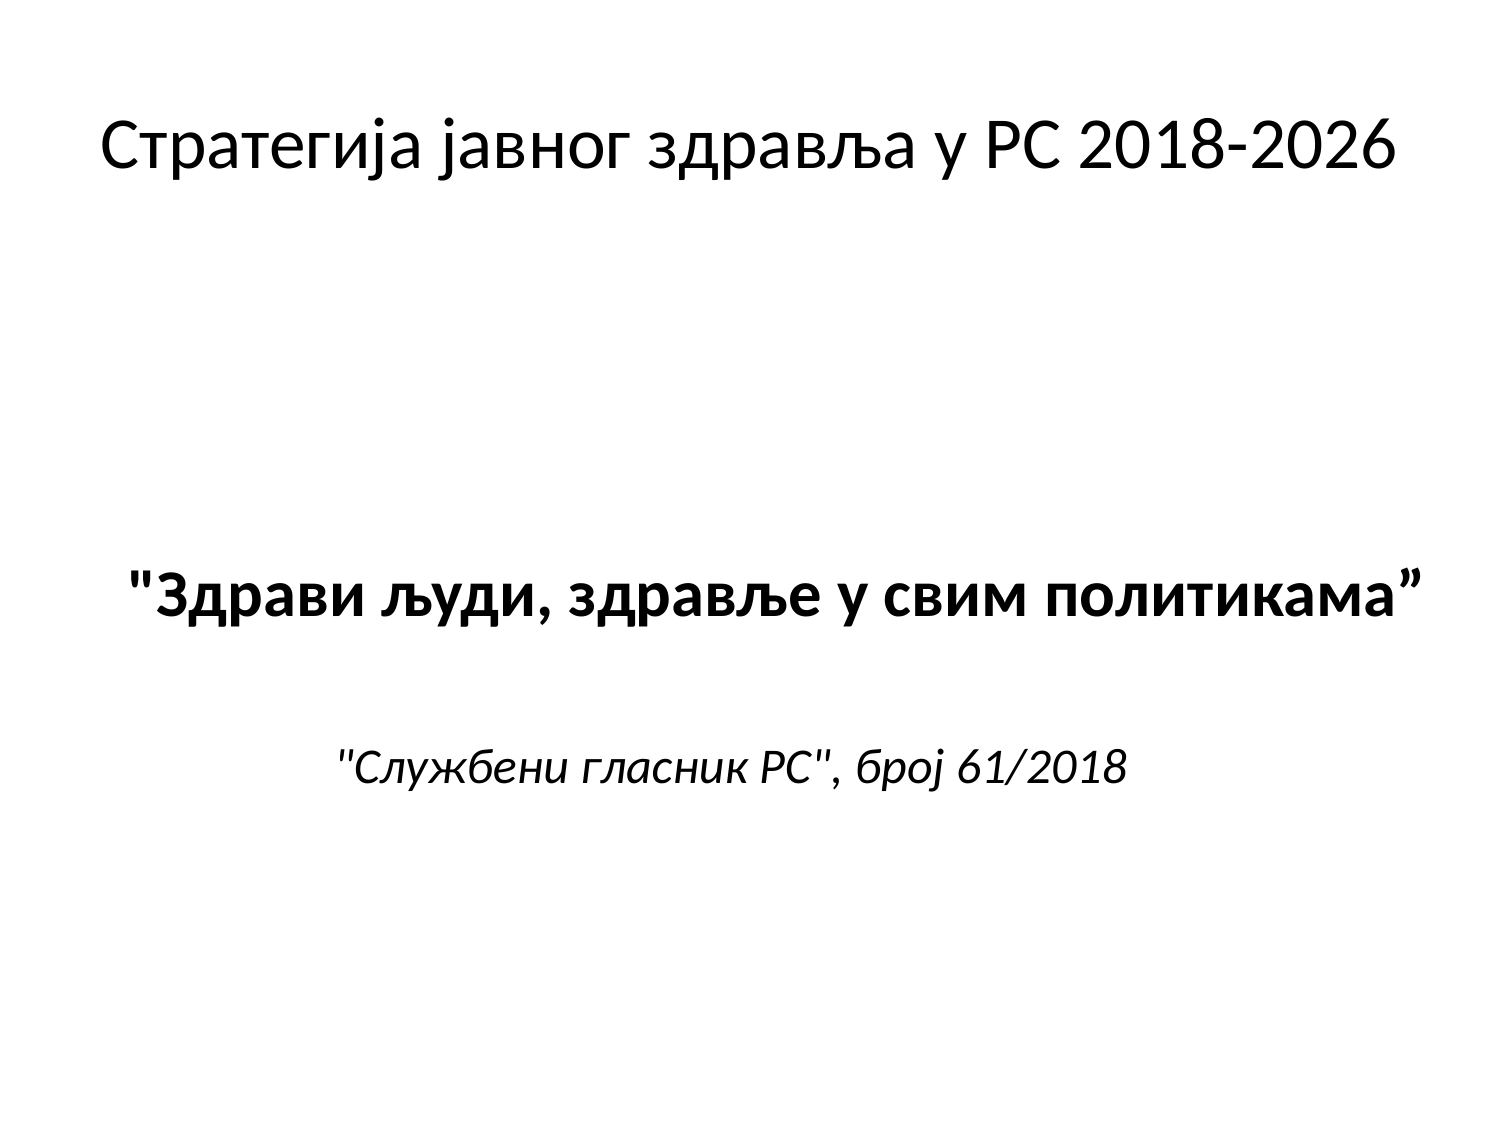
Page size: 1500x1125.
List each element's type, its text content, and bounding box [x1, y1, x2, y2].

list "Здрави људи, здравље у свим политикама” "Службени гласник РС", број 61/2018 [37, 262, 1500, 1005]
title Стратегија јавног здравља у РС 2018-2026 [75, 45, 1425, 233]
